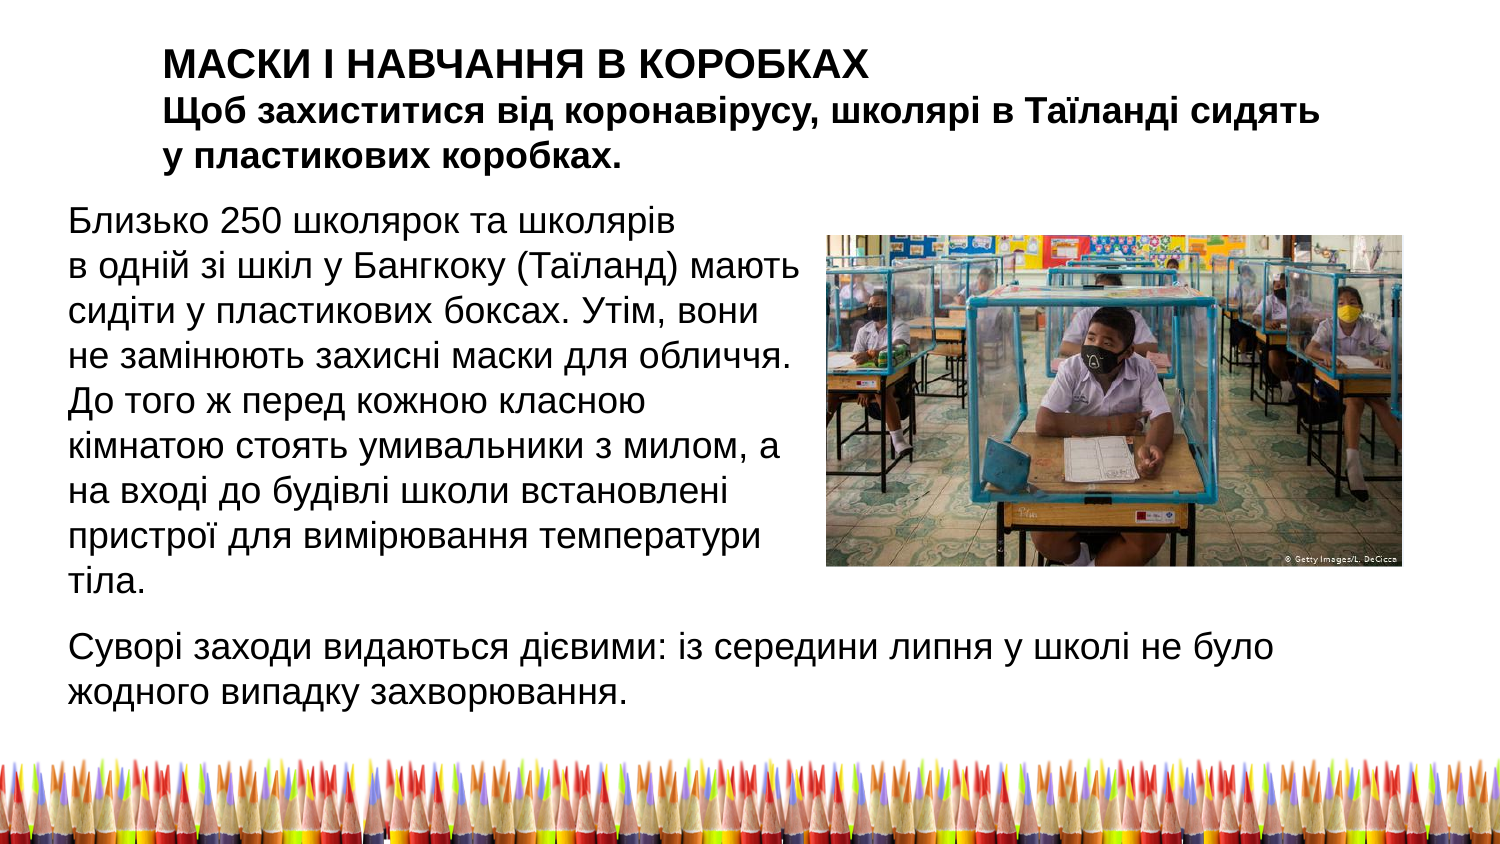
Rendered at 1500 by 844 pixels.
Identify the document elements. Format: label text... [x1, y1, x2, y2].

text_box Близько 250 школярок та школярів в одній зі шкіл у Бангкоку (Таїланд) мають сидіти у пластикових боксах. Утім, вони не замінюють захисні маски для обличчя. До того ж перед кожною класною кімнатою стоять умивальники з милом, а на вході до будівлі школи встановлені пристрої для вимірювання температури тіла. [53, 188, 824, 609]
picture [0, 756, 1500, 844]
picture [826, 234, 1404, 567]
text_box МАСКИ І НАВЧАННЯ В КОРОБКАХ Щоб захиститися від коронавірусу, школярі в Таїланді сидять у пластикових коробках. [147, 29, 1459, 184]
text_box Суворі заходи видаються дієвими: із середини липня у школі не було жодного випадку захворювання. [53, 614, 1400, 765]
